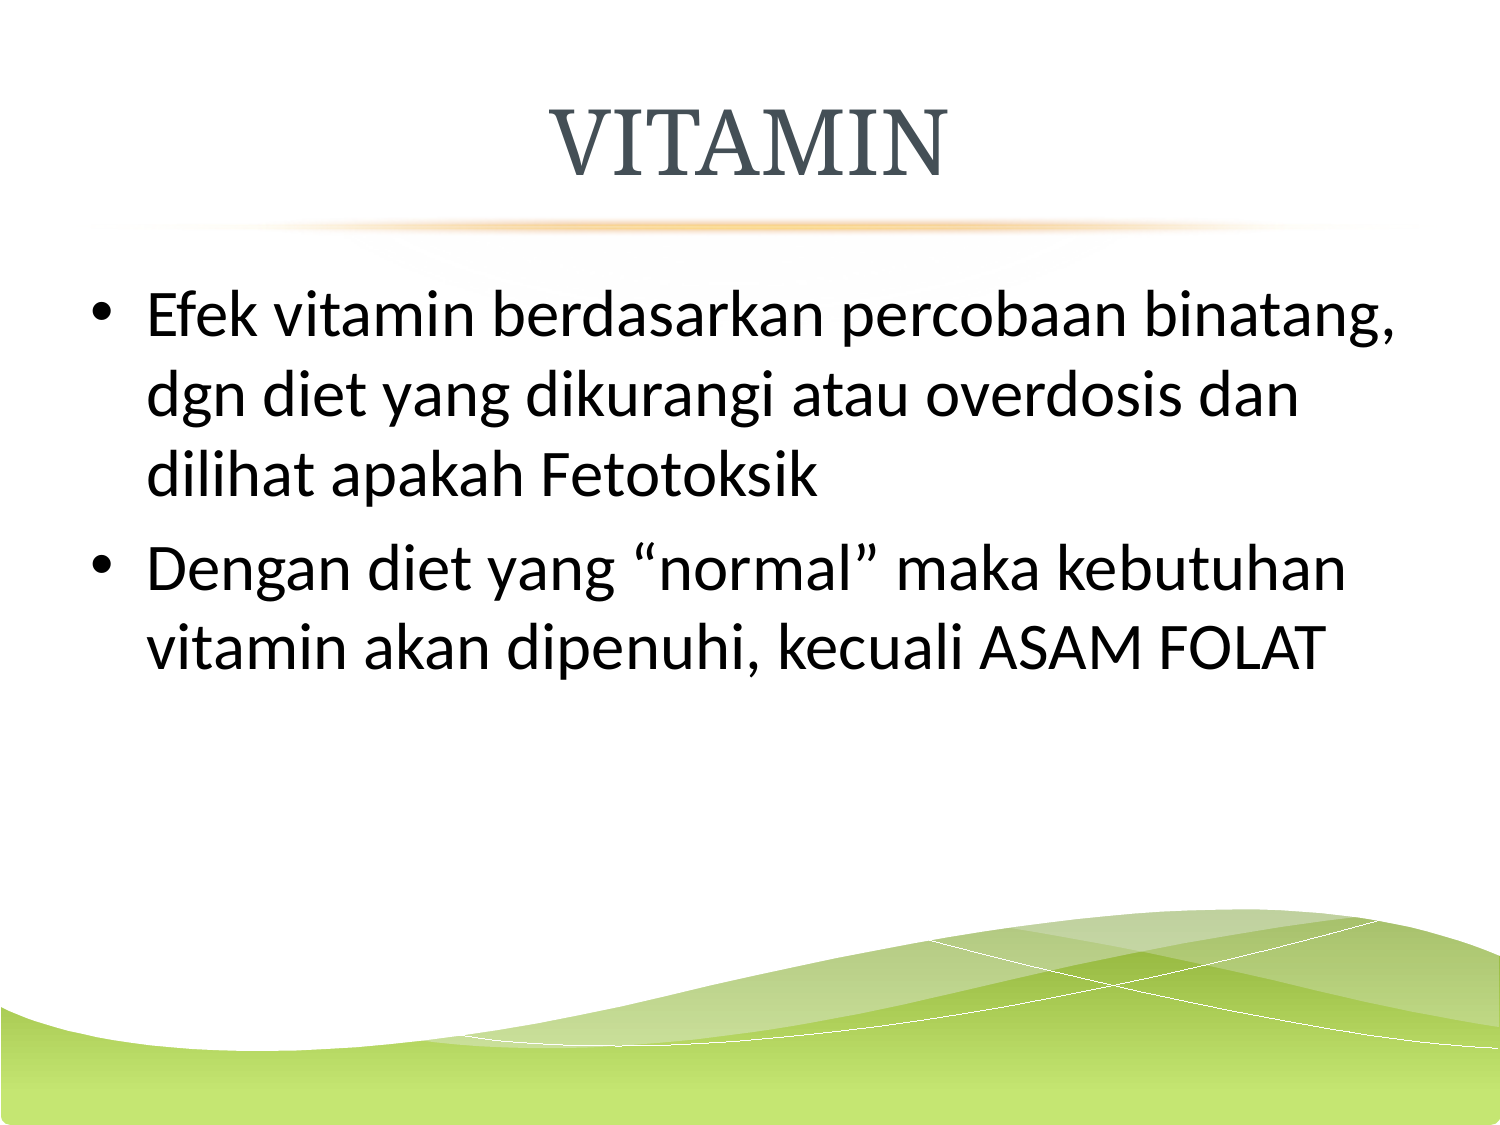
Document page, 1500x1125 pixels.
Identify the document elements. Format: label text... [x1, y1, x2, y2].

title VITAMIN [75, 45, 1425, 233]
picture [0, 1007, 6, 1125]
list Efek vitamin berdasarkan percobaan binatang, dgn diet yang dikurangi atau overdosis dan dilihat apakah Fetotoksik Dengan diet yang “normal” maka kebutuhan vitamin akan dipenuhi, kecuali ASAM FOLAT [75, 262, 1425, 1005]
picture [0, 87, 1500, 829]
